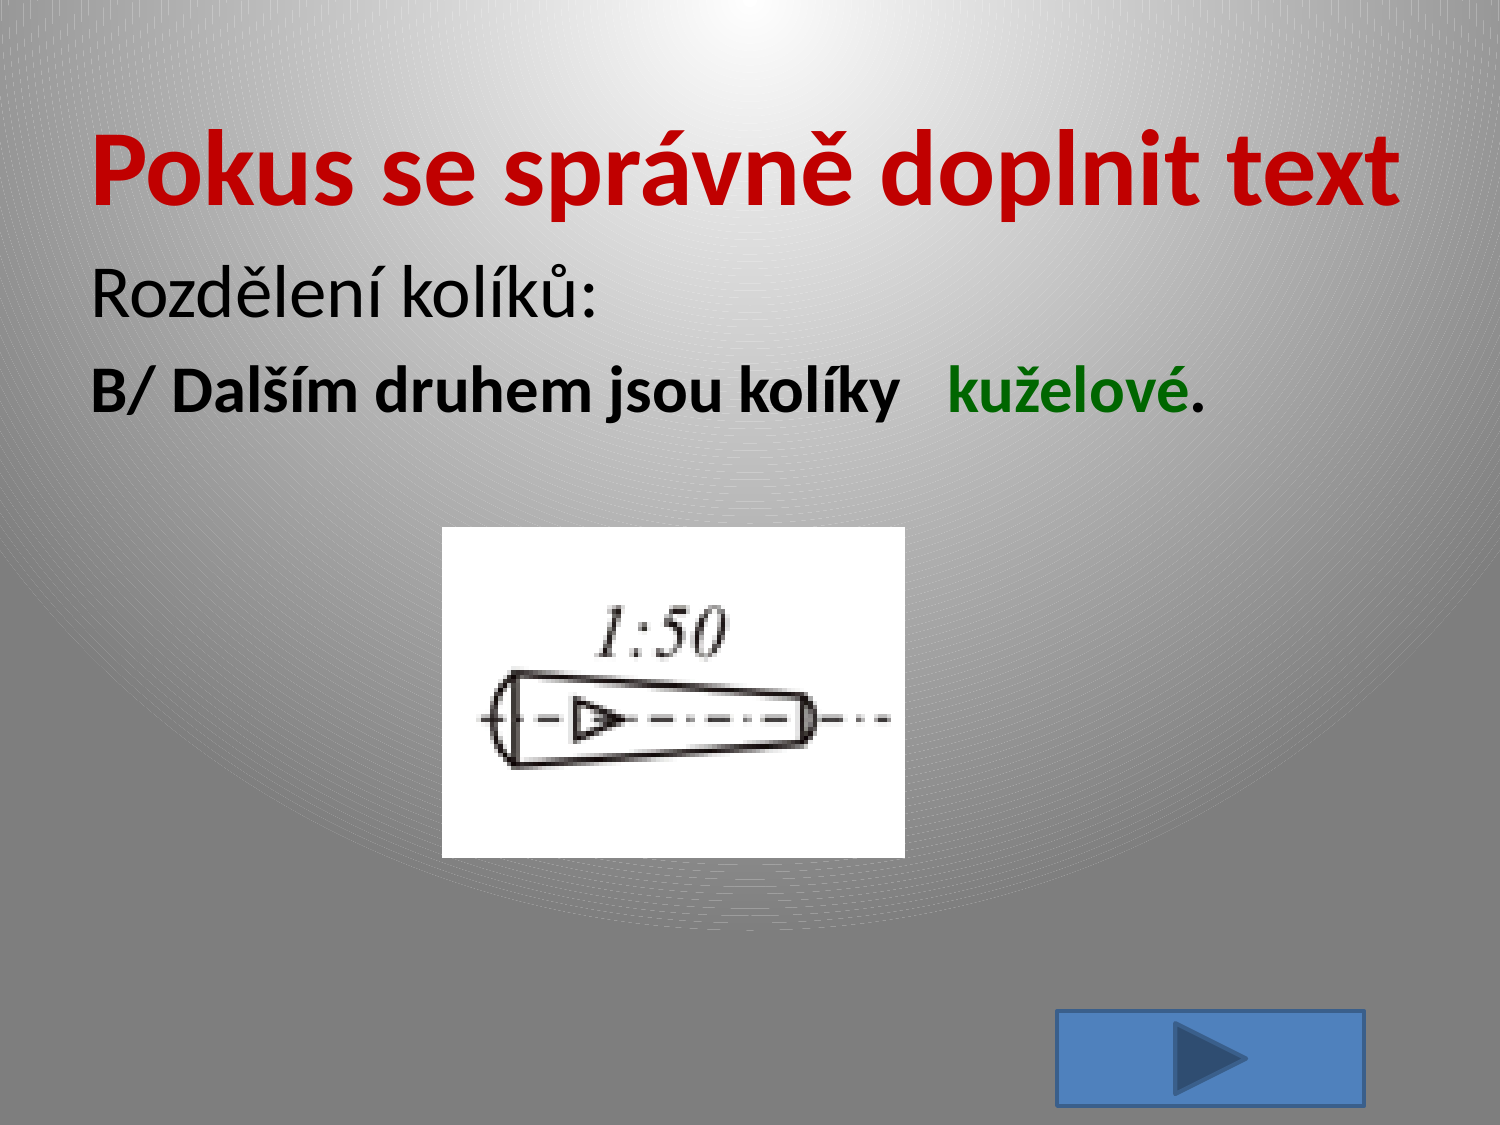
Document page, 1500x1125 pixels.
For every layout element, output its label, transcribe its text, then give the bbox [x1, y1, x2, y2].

picture [442, 526, 905, 859]
list Pokus se správně doplnit text Rozdělení kolíků: B/ Dalším druhem jsou kolíky kuželové. [75, 90, 1425, 965]
text_box [1055, 1009, 1366, 1108]
